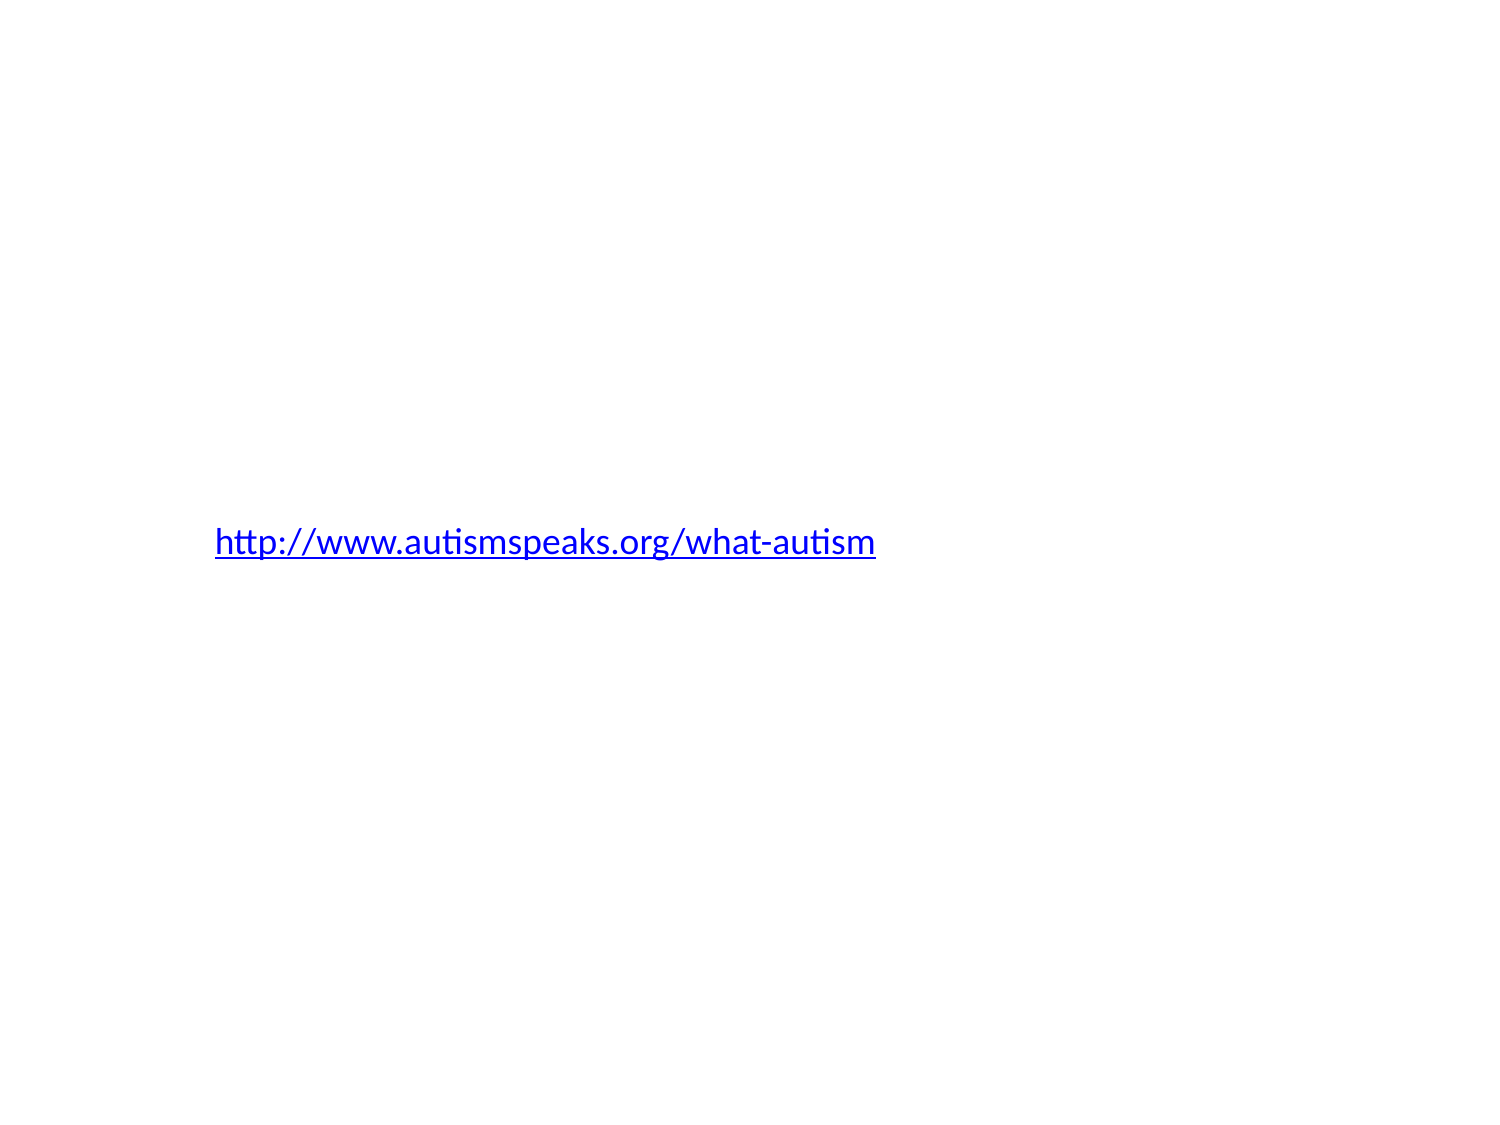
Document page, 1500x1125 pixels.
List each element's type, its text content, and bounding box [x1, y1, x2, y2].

text_box http://www.autismspeaks.org/what-autism [200, 509, 1125, 570]
